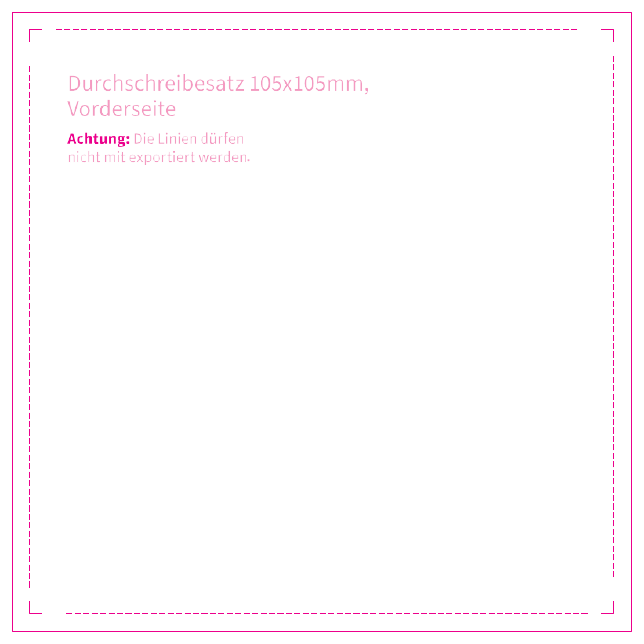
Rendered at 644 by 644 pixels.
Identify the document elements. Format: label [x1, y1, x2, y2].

text_box [11, 11, 633, 633]
